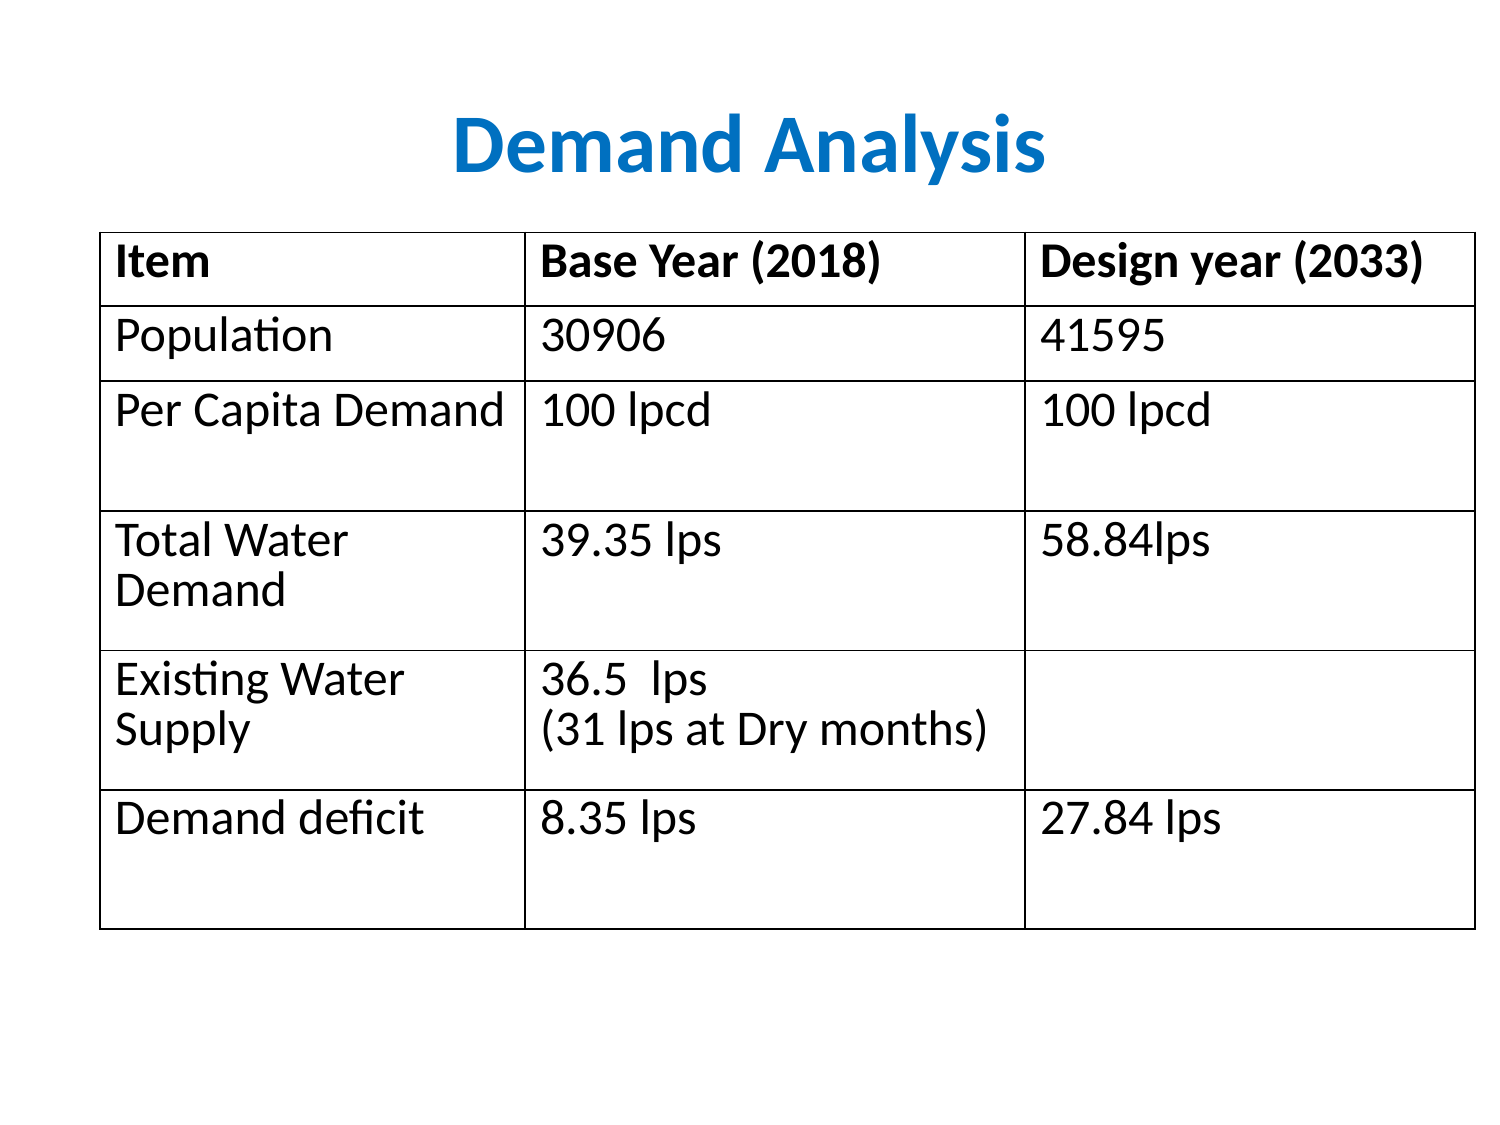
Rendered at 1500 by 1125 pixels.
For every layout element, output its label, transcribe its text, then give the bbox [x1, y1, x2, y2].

table_cell Existing Water Supply [101, 651, 524, 789]
table_cell Demand deficit [101, 791, 524, 928]
table_header Base Year (2018) [526, 233, 1024, 305]
table_cell [1026, 651, 1474, 789]
table_cell Population [101, 307, 524, 380]
table_header Design year (2033) [1026, 233, 1474, 305]
table_cell Total Water Demand [101, 512, 524, 650]
title Demand Analysis [75, 45, 1425, 233]
table_cell 41595 [1026, 307, 1474, 380]
table_cell 39.35 lps [526, 512, 1024, 650]
table_cell 8.35 lps [526, 791, 1024, 928]
table_cell 36.5 lps (31 lps at Dry months) [526, 651, 1024, 789]
table_cell 30906 [526, 307, 1024, 380]
table_cell Per Capita Demand [101, 382, 524, 510]
table_header Item [101, 233, 524, 305]
table_cell 100 lpcd [526, 382, 1024, 510]
table_cell 58.84lps [1026, 512, 1474, 650]
table_cell 100 lpcd [1026, 382, 1474, 510]
table_cell 27.84 lps [1026, 791, 1474, 928]
